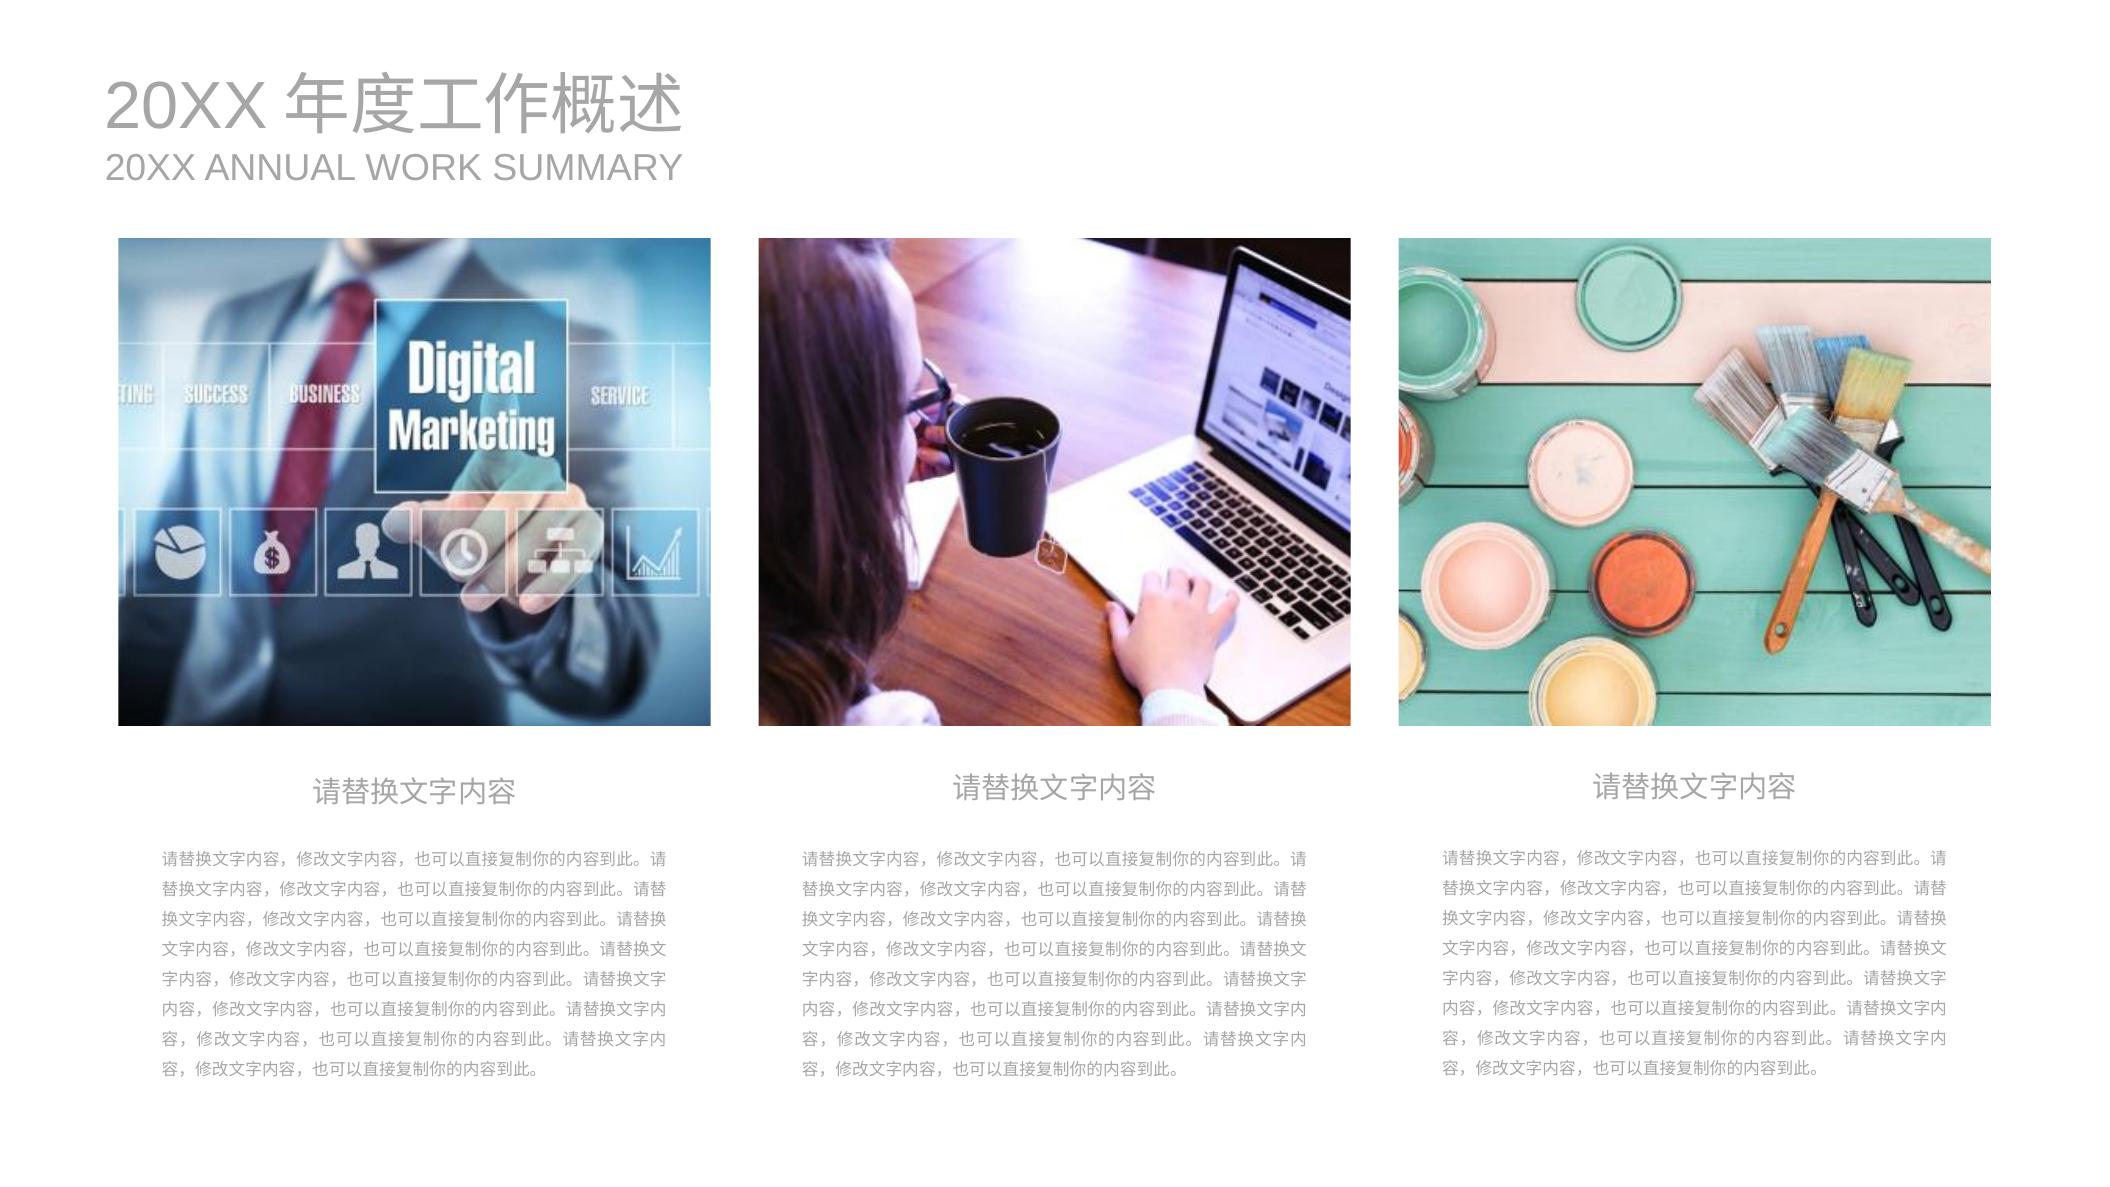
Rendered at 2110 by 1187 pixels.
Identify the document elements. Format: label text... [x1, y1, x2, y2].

text_box 20XX年度工作概述 [104, 61, 692, 142]
text_box 20XX ANNUAL WORK SUMMARY [104, 142, 692, 188]
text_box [801, 769, 1308, 1082]
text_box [161, 773, 668, 1082]
text_box [117, 238, 712, 726]
text_box [1398, 238, 1992, 726]
text_box [758, 238, 1352, 726]
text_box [1441, 768, 1948, 1081]
